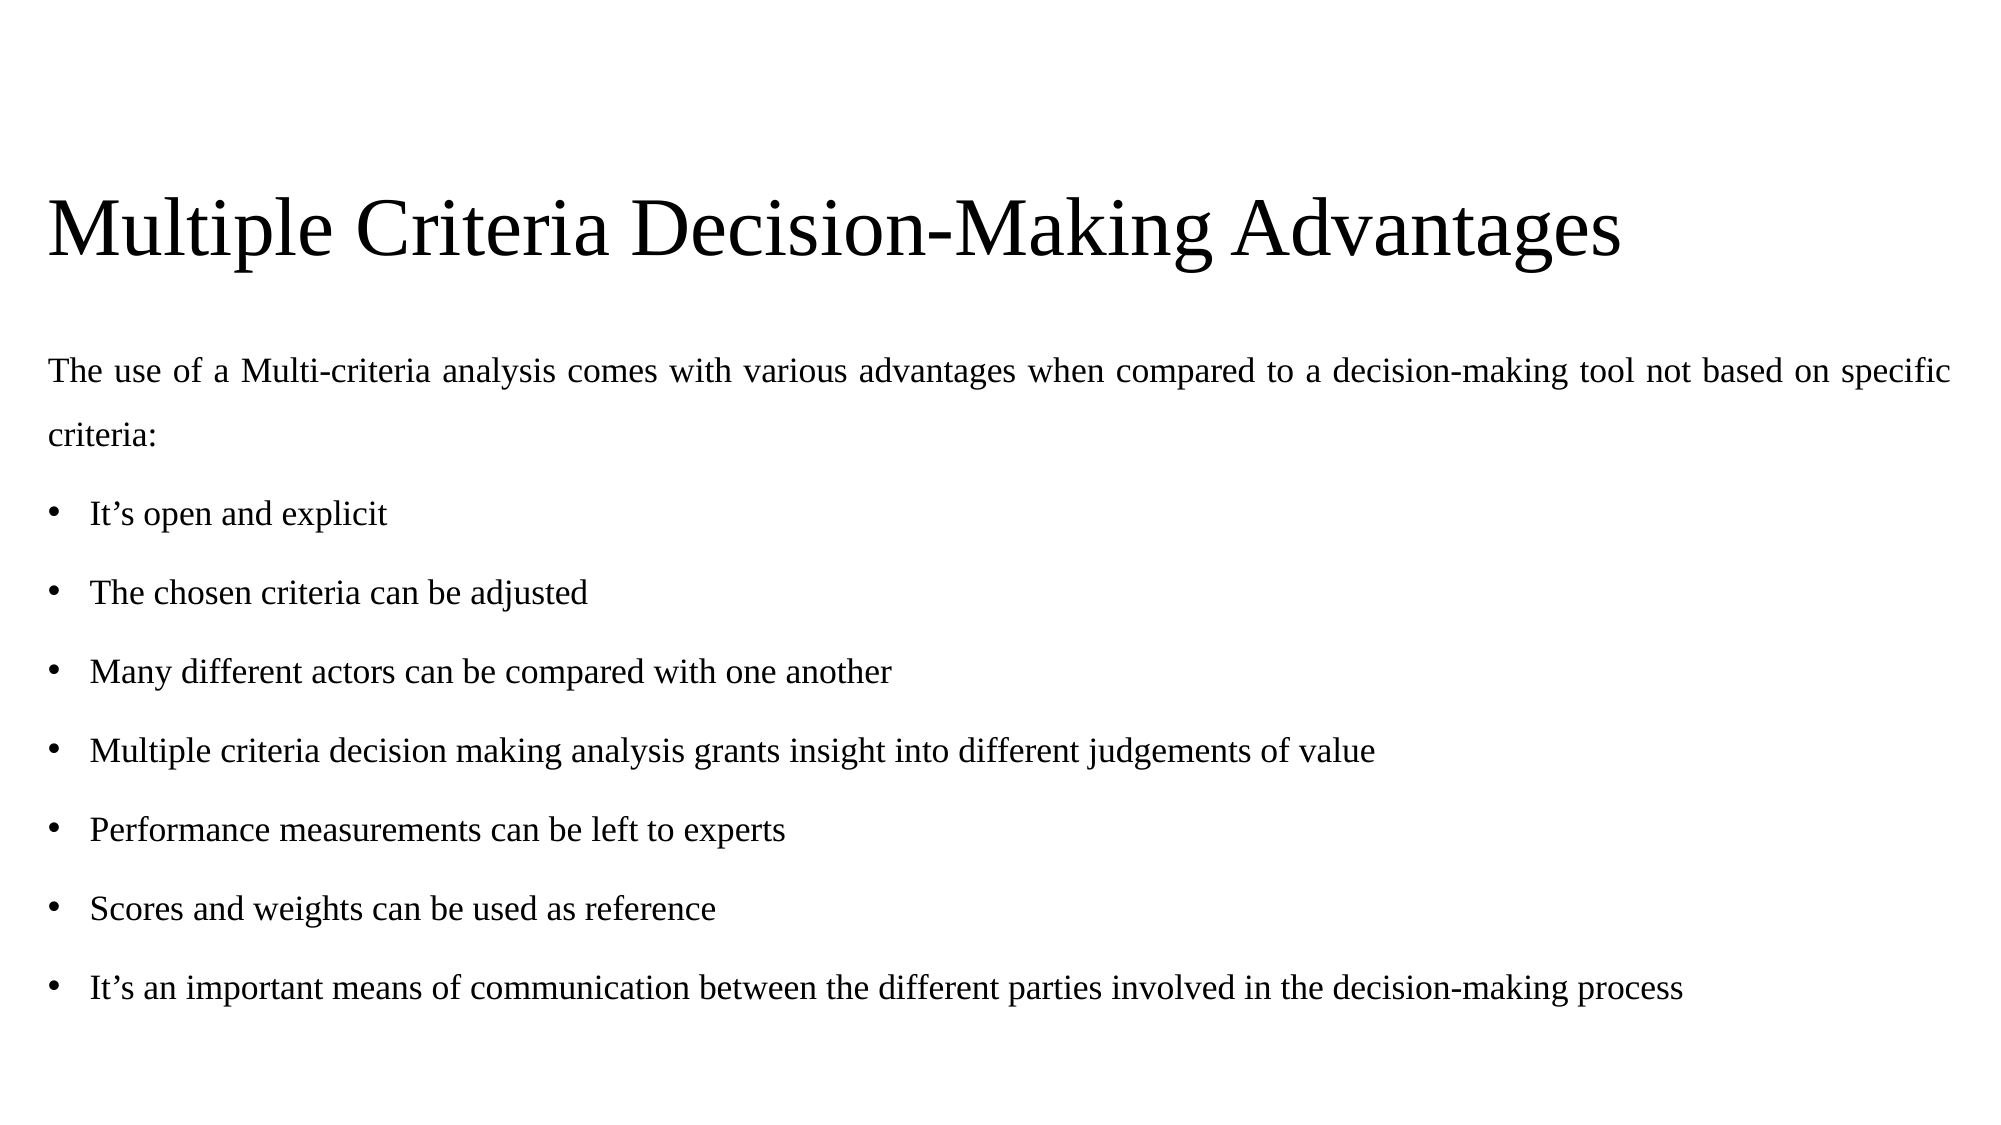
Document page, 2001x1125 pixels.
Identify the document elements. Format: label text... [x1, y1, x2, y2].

title Multiple Criteria Decision-Making Advantages [32, 172, 1969, 284]
list The use of a Multi-criteria analysis comes with various advantages when compared to a decision-making tool not based on specific criteria: It’s open and explicit The chosen criteria can be adjusted Many different actors can be compared with one another Multiple criteria decision making analysis grants insight into different judgements of value Performance measurements can be left to experts Scores and weights can be used as reference It’s an important means of communication between the different parties involved in the decision-making process [33, 317, 1969, 1018]
